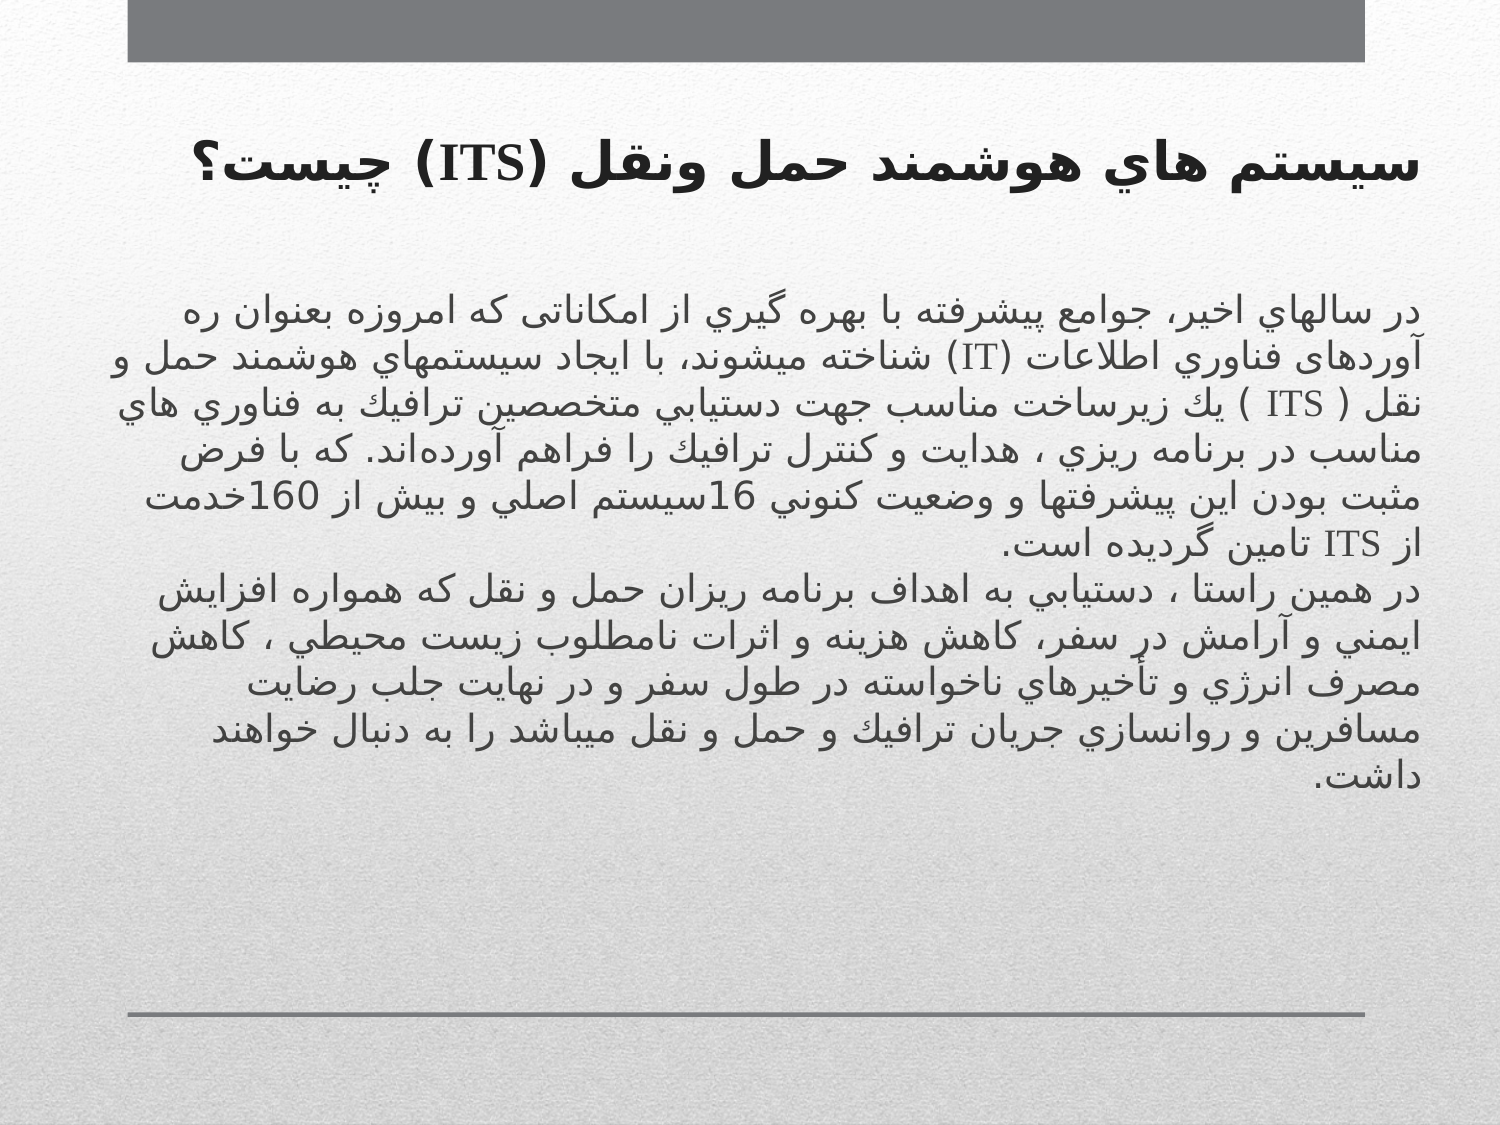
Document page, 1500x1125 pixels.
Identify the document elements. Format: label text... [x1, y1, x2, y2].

list سيستم هاي هوشمند حمل ونقل (ITS) چيست؟ در سالهاي اخير، جوامع پيشرفته با بهره گيري از امکاناتی که امروزه بعنوان ره آوردهای فناوري اطلاعات (IT) شناخته ميشوند، با ايجاد سيستمهاي هوشمند حمل و نقل ( ITS ) يك زيرساخت مناسب جهت دستيابي متخصصين ترافيك به فناوري هاي مناسب در ‌برنامه ريزي ، هدايت و كنترل ترافيك را فراهم آورده‌اند. كه با فرض مثبت بودن اين پيشرفتها و وضعيت كنوني 16سيستم اصلي و بيش از 160خدمت از ITS تامين گرديده است. در همين راستا ، دستيابي به اهداف برنامه ريزان حمل و نقل كه همواره افزايش ايمني و آرامش در سفر، كاهش هزينه و اثرات نامطلوب زيست محيطي ، ‌كاهش مصرف انرژي و تأخيرهاي ناخواسته در طول سفر و در نهايت جلب رضايت مسافرين و روانسازي جريان ترافيك و حمل و نقل ميباشد را به دنبال خواهند داشت. [88, 113, 1439, 857]
